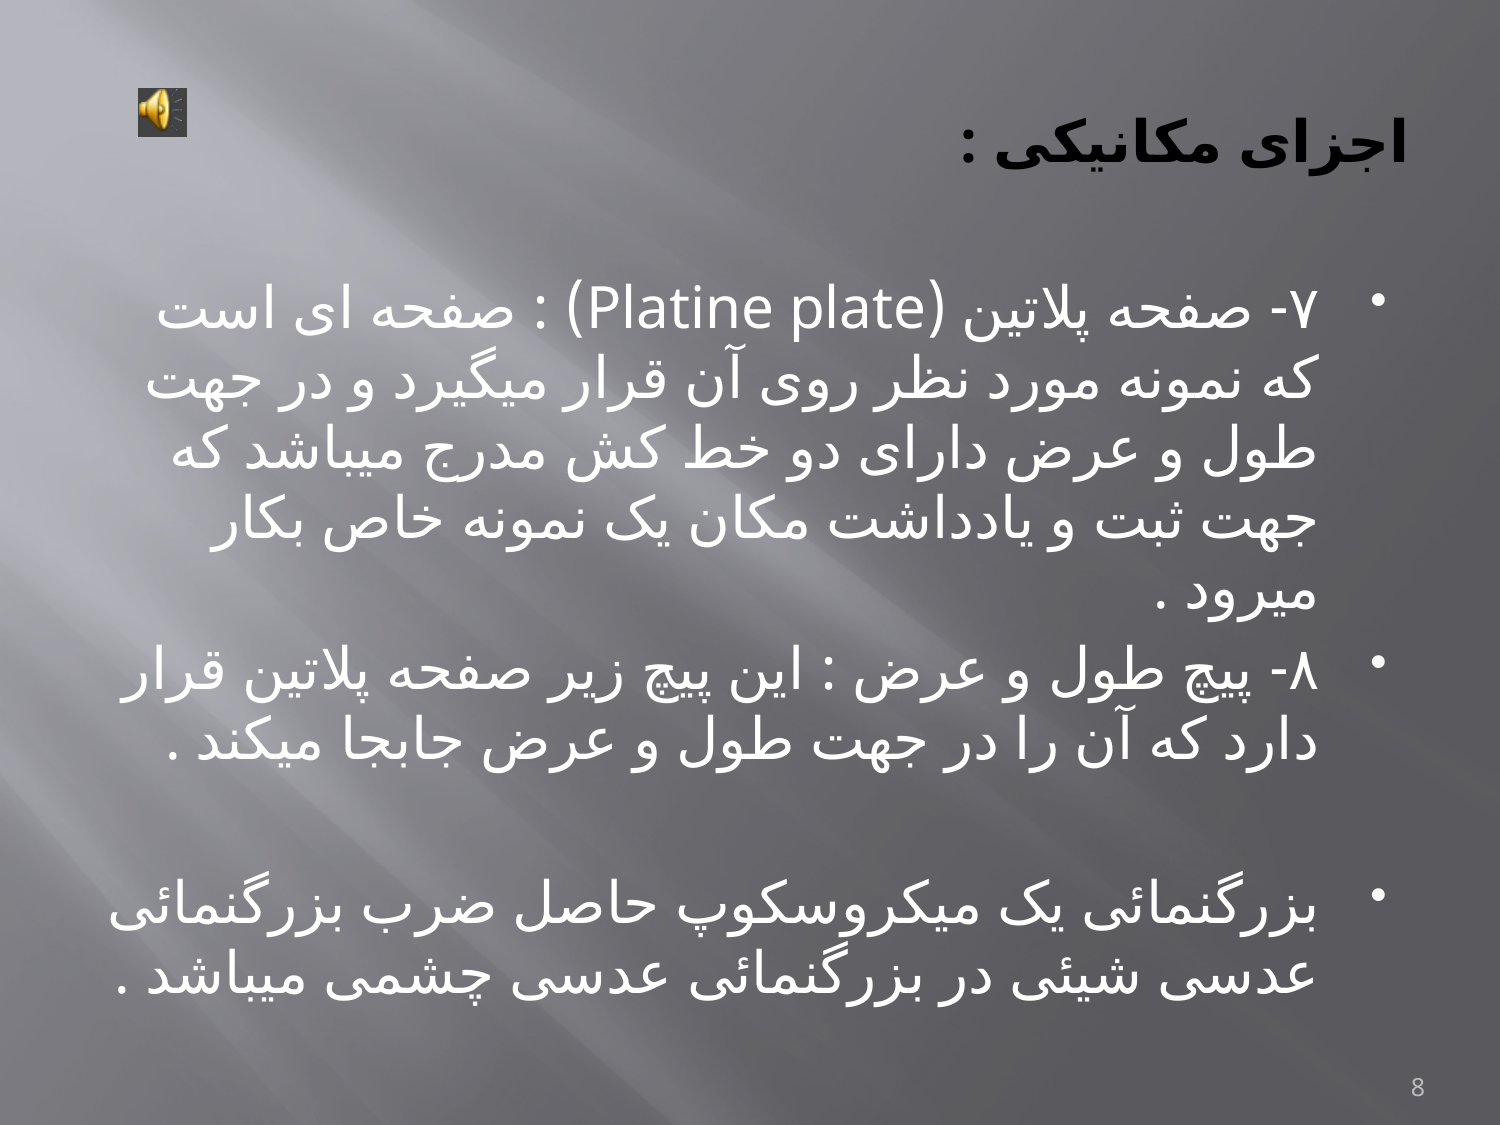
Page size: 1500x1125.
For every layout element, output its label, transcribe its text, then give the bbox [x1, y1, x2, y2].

title اجزای مکانیکی : [75, 45, 1425, 233]
picture [137, 87, 188, 138]
slide_number 8 [1299, 1052, 1425, 1113]
list ۷- صفحه پلاتین (Platine plate) : صفحه ای است که نمونه مورد نظر روی آن قرار میگیرد و در جهت طول و عرض دارای دو خط کش مدرج میباشد که جهت ثبت و یادداشت مکان یک نمونه خاص بکار میرود . ۸- پیچ طول و عرض : این پیچ زیر صفحه پلاتین قرار دارد که آن را در جهت طول و عرض جابجا میکند . بزرگنمائی یک میکروسکوپ حاصل ضرب بزرگنمائی عدسی شیئی در بزرگنمائی عدسی چشمی میباشد . [75, 262, 1425, 1035]
